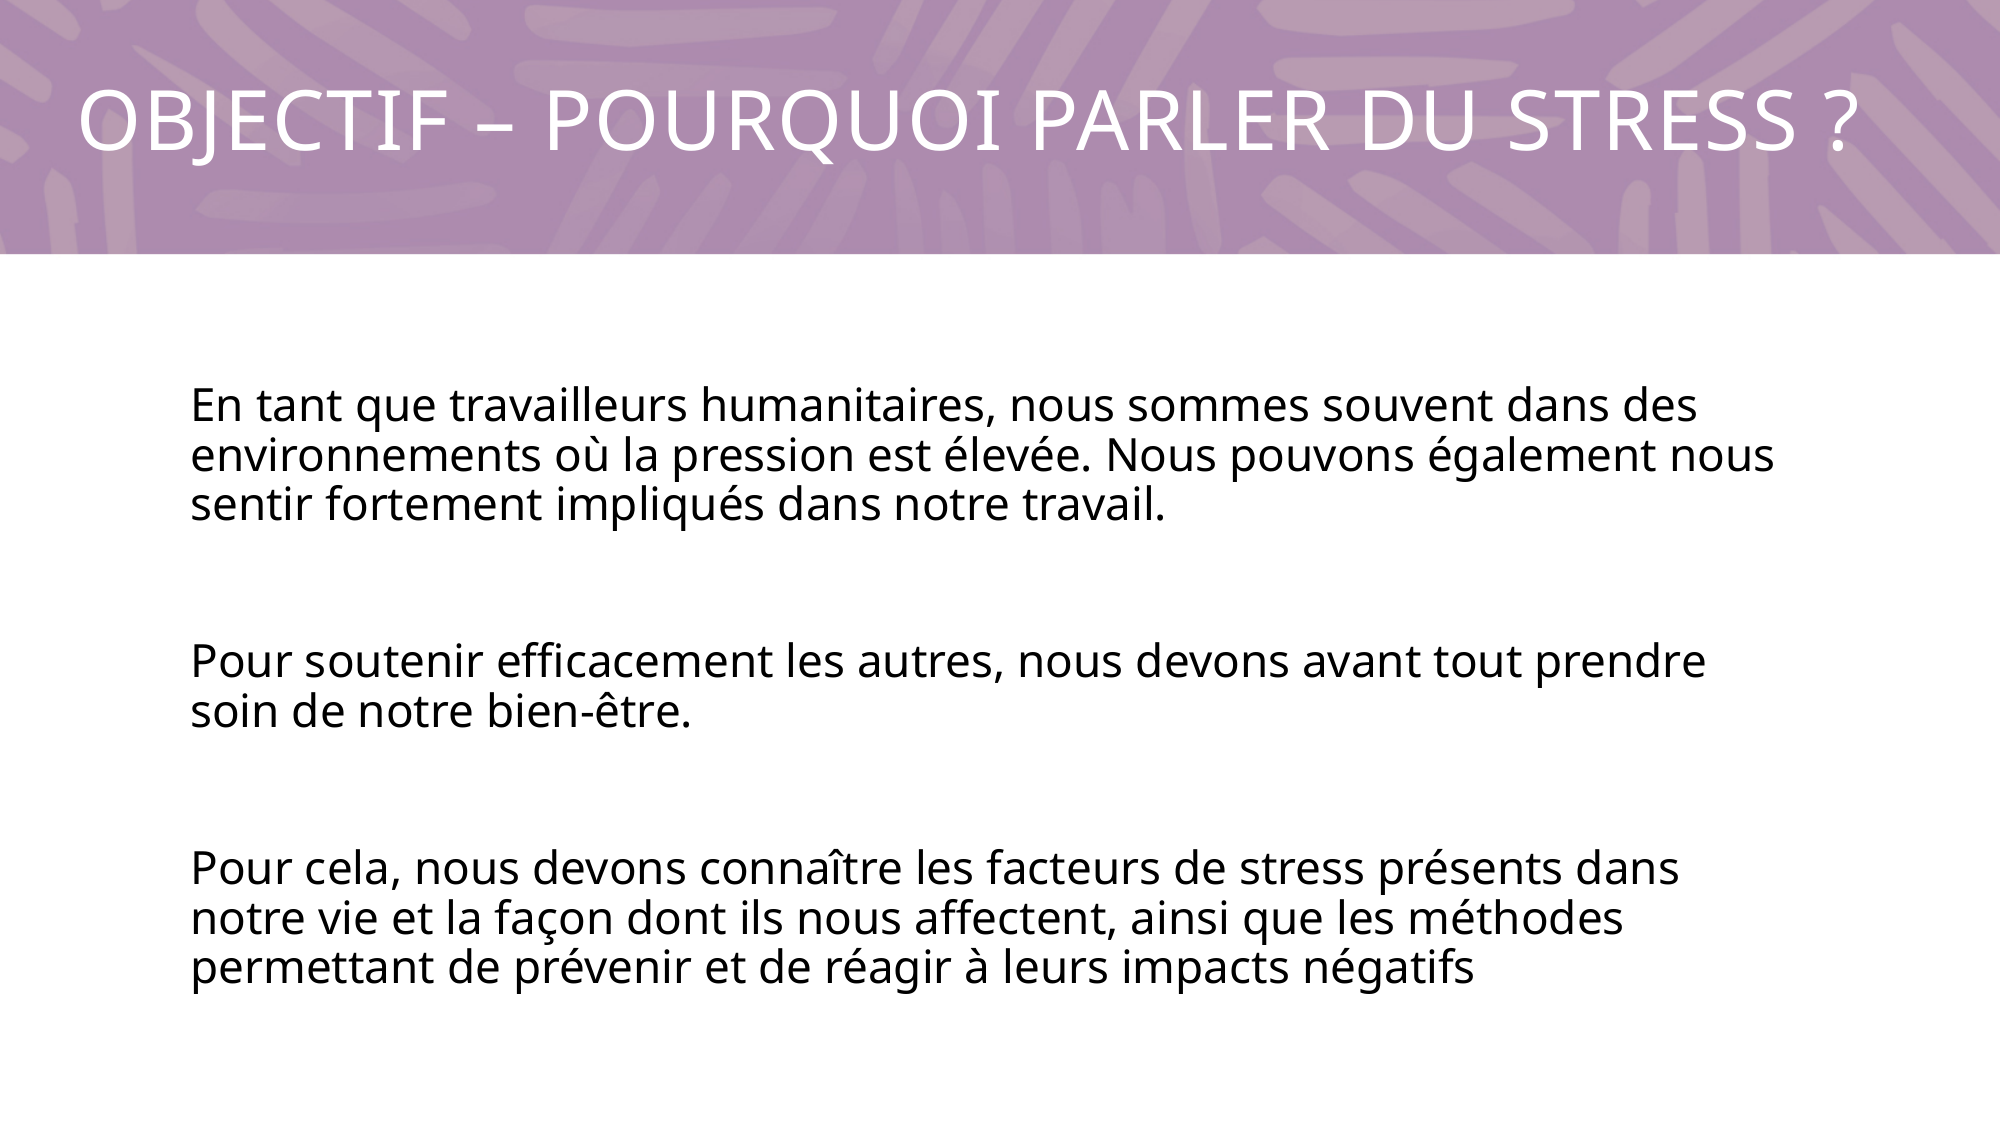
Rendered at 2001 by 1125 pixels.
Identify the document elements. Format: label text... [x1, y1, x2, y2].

text_box En tant que travailleurs humanitaires, nous sommes souvent dans des environnements où la pression est élevée. Nous pouvons également nous sentir fortement impliqués dans notre travail. Pour soutenir efficacement les autres, nous devons avant tout prendre soin de notre bien-être. Pour cela, nous devons connaître les facteurs de stress présents dans notre vie et la façon dont ils nous affectent, ainsi que les méthodes permettant de prévenir et de réagir à leurs impacts négatifs [168, 374, 1800, 1035]
picture [0, 0, 2000, 1125]
title Objectif – Pourquoi parler du stress ? [61, 33, 1938, 220]
